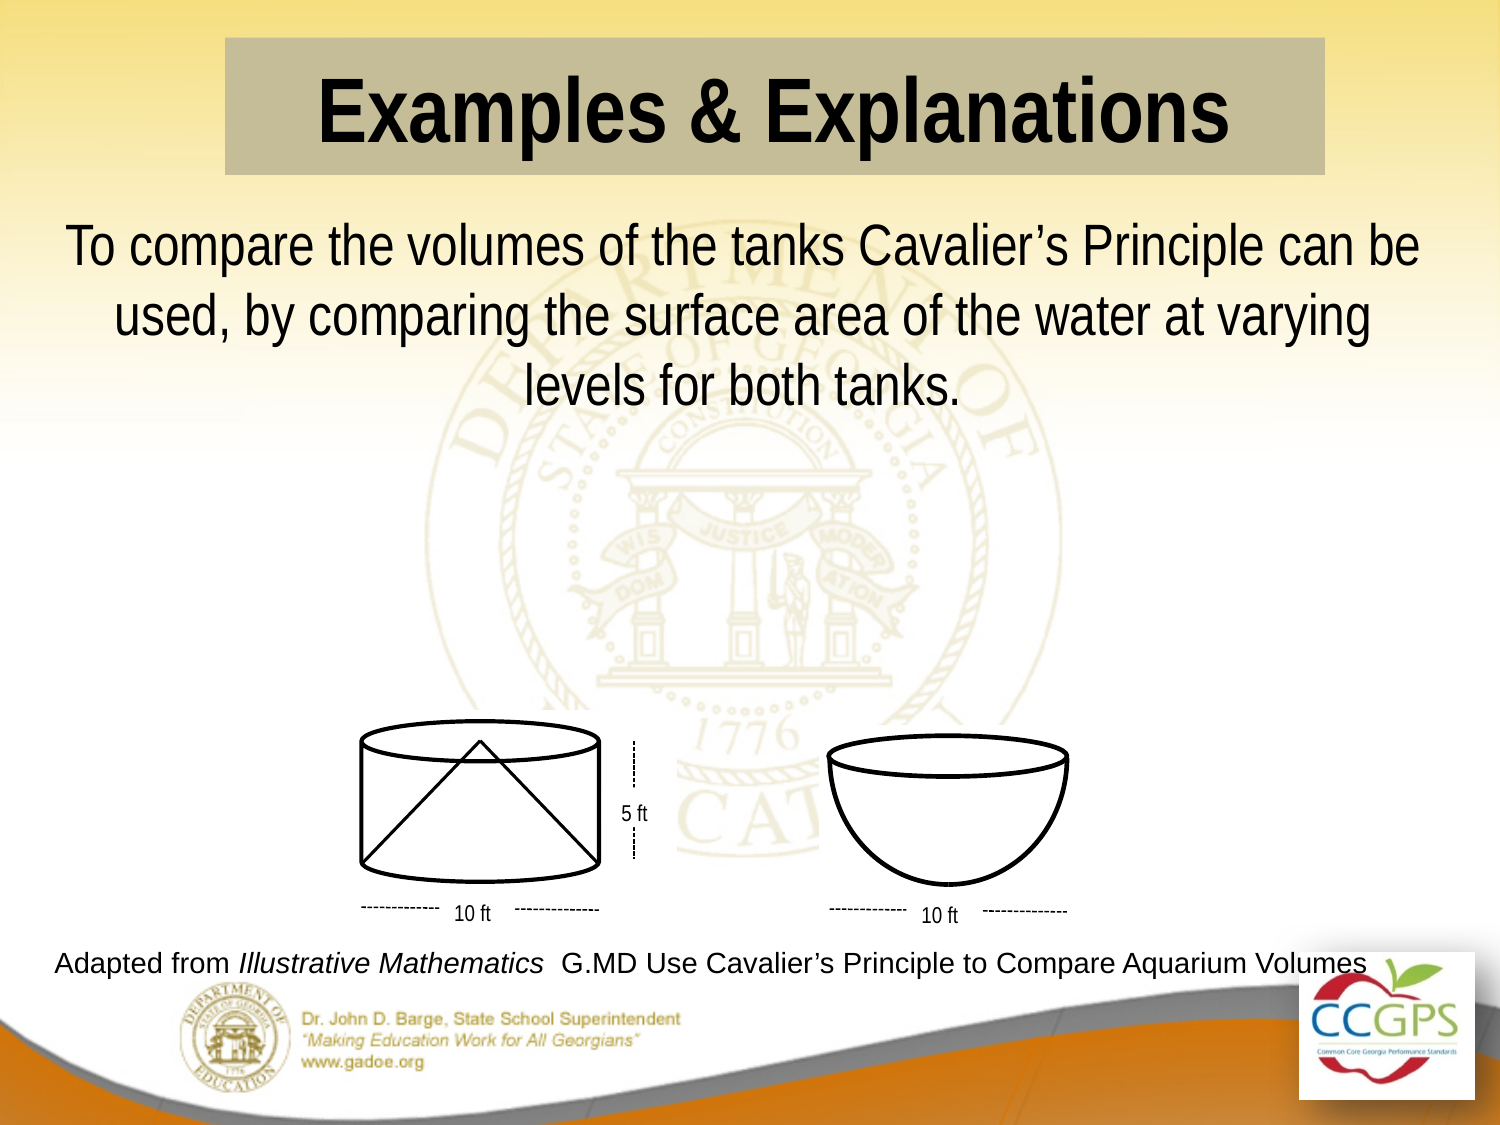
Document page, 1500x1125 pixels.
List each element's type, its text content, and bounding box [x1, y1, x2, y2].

title Examples & Explanations [224, 37, 1326, 176]
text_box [352, 631, 1076, 936]
subtitle To compare the volumes of the tanks Cavalier’s Principle can be used, by comparing the surface area of the water at varying levels for both tanks. [37, 199, 1451, 638]
text_box Adapted from Illustrative Mathematics G.MD Use Cavalier’s Principle to Compare Aquarium Volumes [39, 937, 1384, 988]
picture [0, 0, 1500, 1125]
